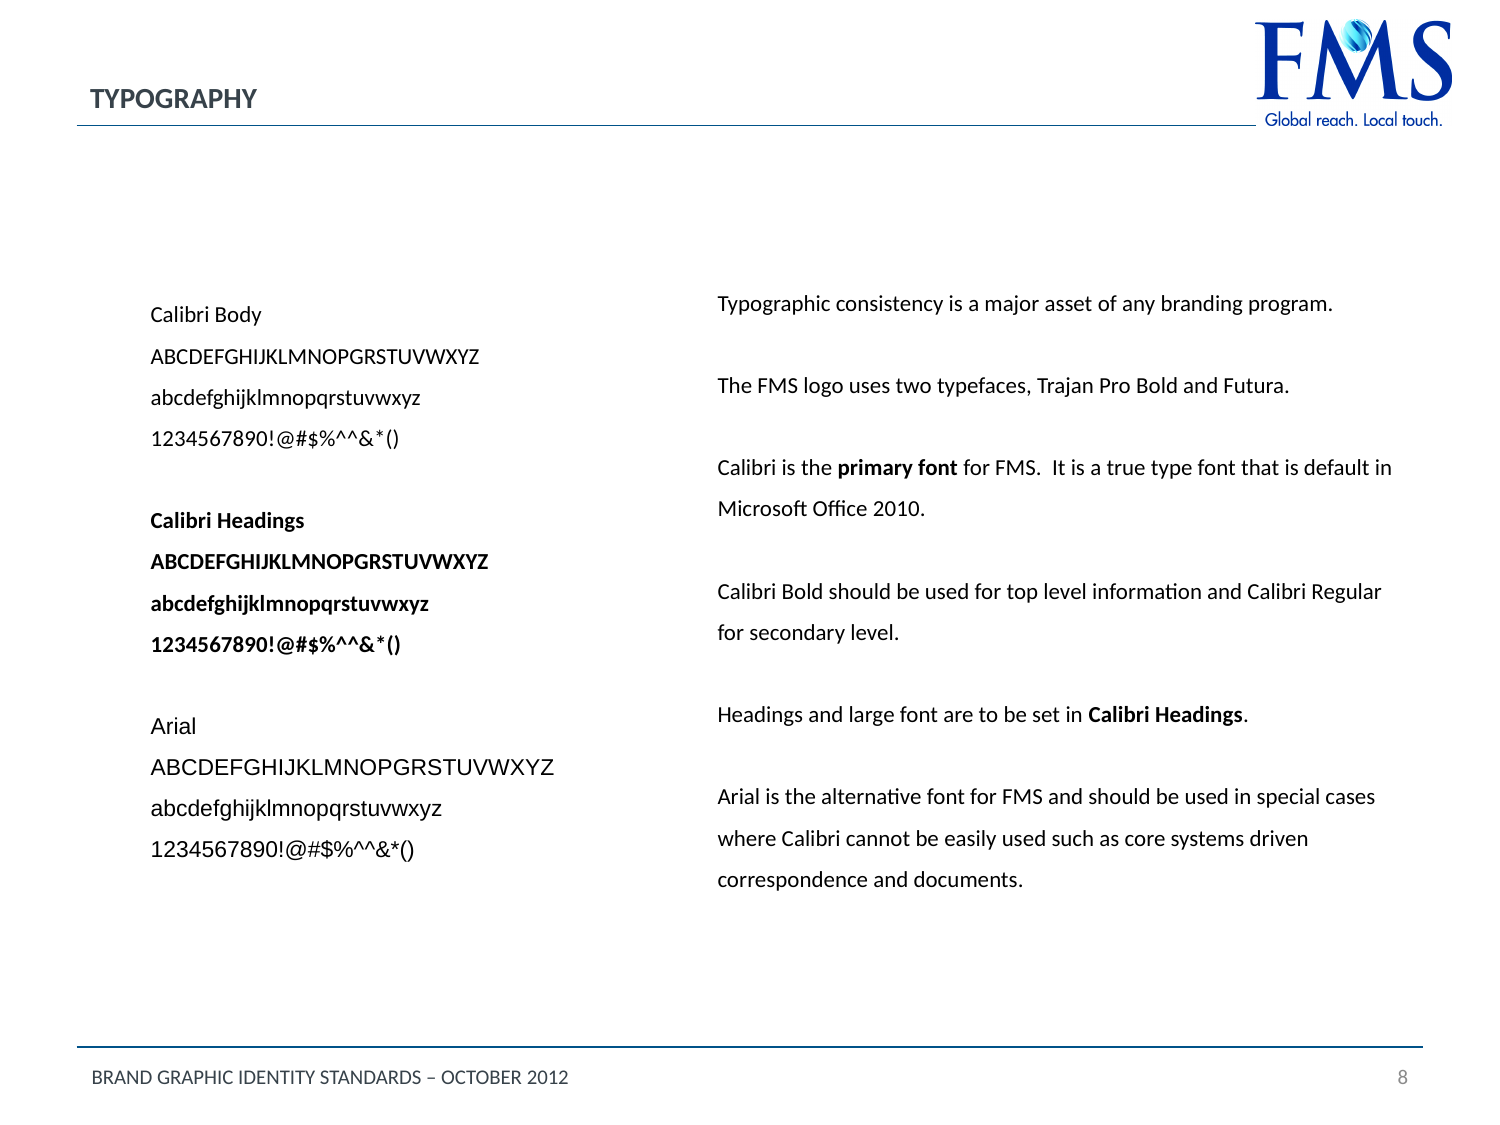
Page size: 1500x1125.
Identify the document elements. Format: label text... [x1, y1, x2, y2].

text_box Calibri Body ABCDEFGHIJKLMNOPGRSTUVWXYZ abcdefghijklmnopqrstuvwxyz 1234567890!@#$%^^&*() Calibri Headings ABCDEFGHIJKLMNOPGRSTUVWXYZ abcdefghijklmnopqrstuvwxyz 1234567890!@#$%^^&*() Arial ABCDEFGHIJKLMNOPGRSTUVWXYZ abcdefghijklmnopqrstuvwxyz 1234567890!@#$%^^&*() [135, 278, 668, 870]
slide_number 8 [950, 1058, 1424, 1094]
text_box Typographic consistency is a major asset of any branding program. The FMS logo uses two typefaces, Trajan Pro Bold and Futura. Calibri is the primary font for FMS. It is a true type font that is default in Microsoft Office 2010. Calibri Bold should be used for top level information and Calibri Regular for secondary level. Headings and large font are to be set in Calibri Headings. Arial is the alternative font for FMS and should be used in special cases where Calibri cannot be easily used such as core systems driven correspondence and documents. [702, 267, 1424, 900]
picture [1255, 19, 1452, 126]
footer BRAND GRAPHIC IDENTITY STANDARDS – OCTOBER 2012 [76, 1058, 609, 1094]
title TYPOGRAPHY [75, 78, 1223, 116]
